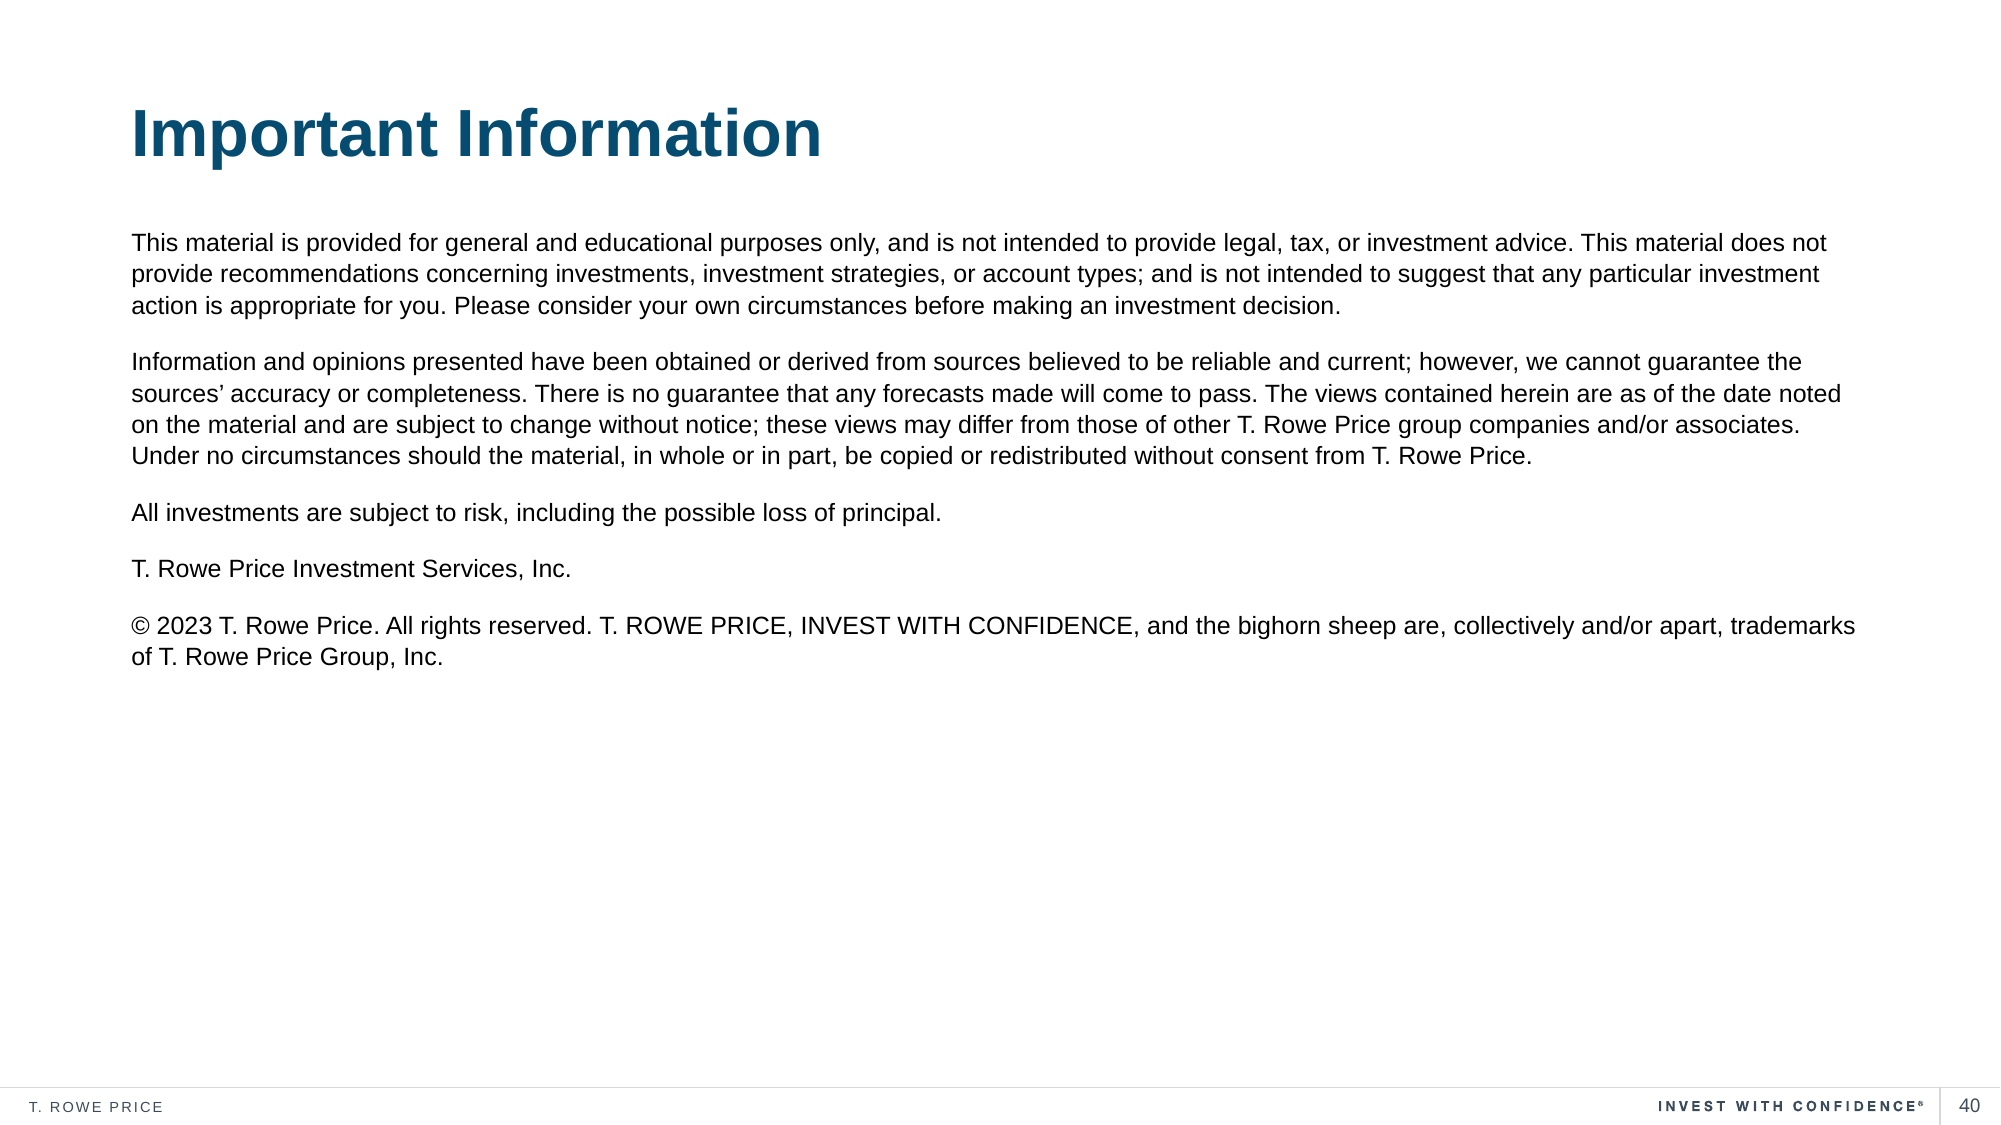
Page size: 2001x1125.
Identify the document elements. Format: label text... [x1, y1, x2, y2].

list This material is provided for general and educational purposes only, and is not intended to provide legal, tax, or investment advice. This material does not provide recommendations concerning investments, investment strategies, or account types; and is not intended to suggest that any particular investment action is appropriate for you. Please consider your own circumstances before making an investment decision. Information and opinions presented have been obtained or derived from sources believed to be reliable and current; however, we cannot guarantee the sources’ accuracy or completeness. There is no guarantee that any forecasts made will come to pass. The views contained herein are as of the date noted on the material and are subject to change without notice; these views may differ from those of other T. Rowe Price group companies and/or associates. Under no circumstances should the material, in whole or in part, be copied or redistributed without consent from T. Rowe Price. All investments are subject to risk, including the possible loss of principal. T. Rowe Price Investment Services, Inc. © 2023 T. Rowe Price. All rights reserved. T. ROWE PRICE, INVEST WITH CONFIDENCE, and the bighorn sheep are, collectively and/or apart, trademarks of T. Rowe Price Group, Inc. [131, 225, 1869, 968]
title Important Information [131, 48, 1869, 171]
